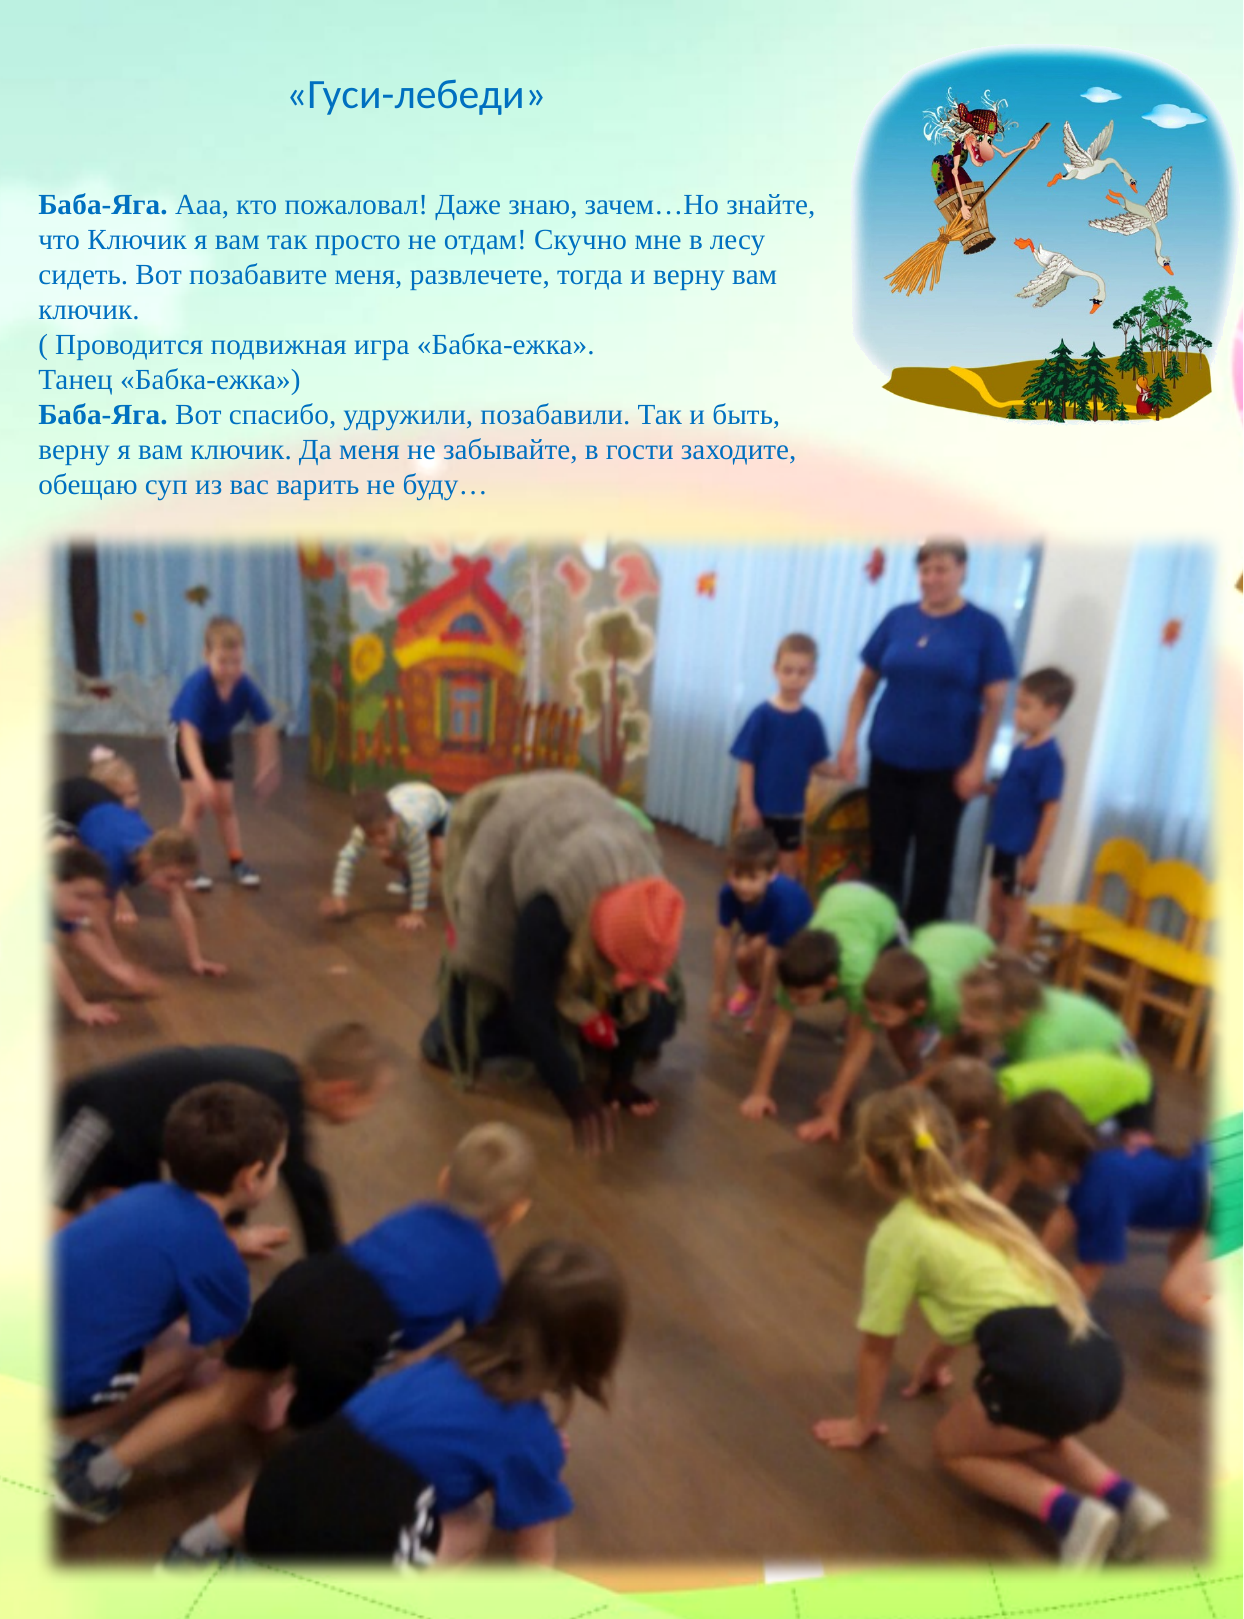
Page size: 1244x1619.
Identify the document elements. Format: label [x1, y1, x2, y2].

text_box [0, 0, 1244, 1619]
